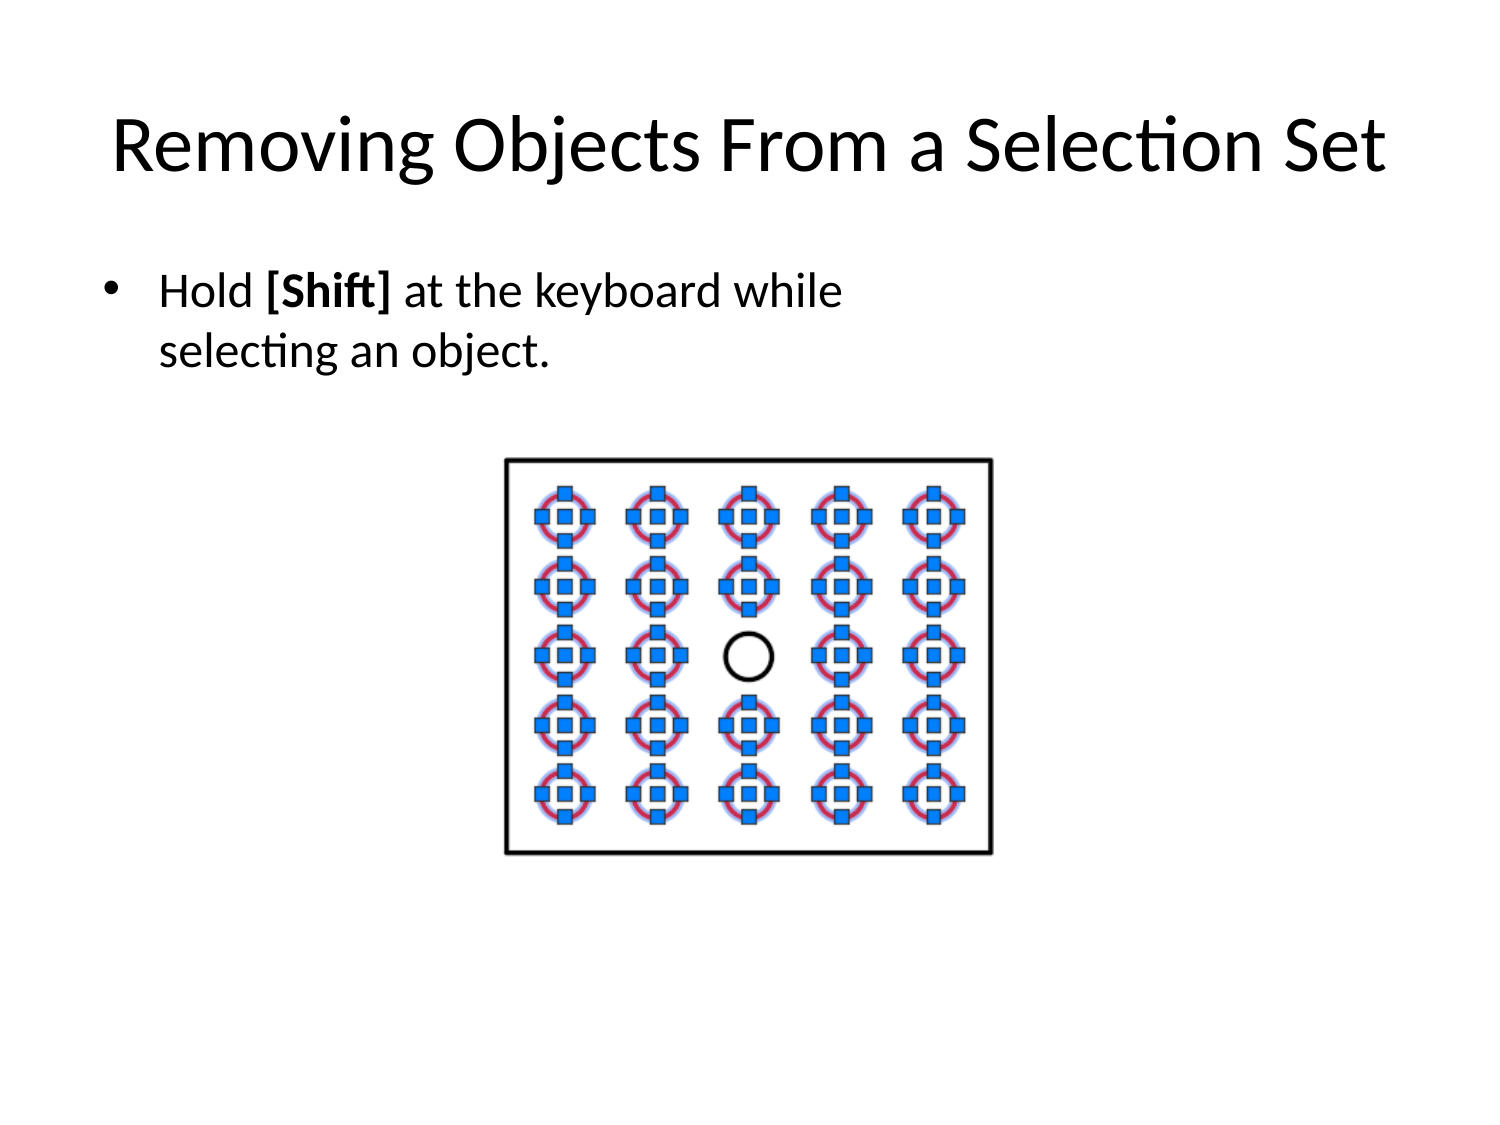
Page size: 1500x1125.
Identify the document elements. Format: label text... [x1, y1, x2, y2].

picture [471, 449, 1029, 866]
title Removing Objects From a Selection Set [75, 45, 1425, 233]
list Hold [Shift] at the keyboard while selecting an object. [87, 249, 938, 950]
